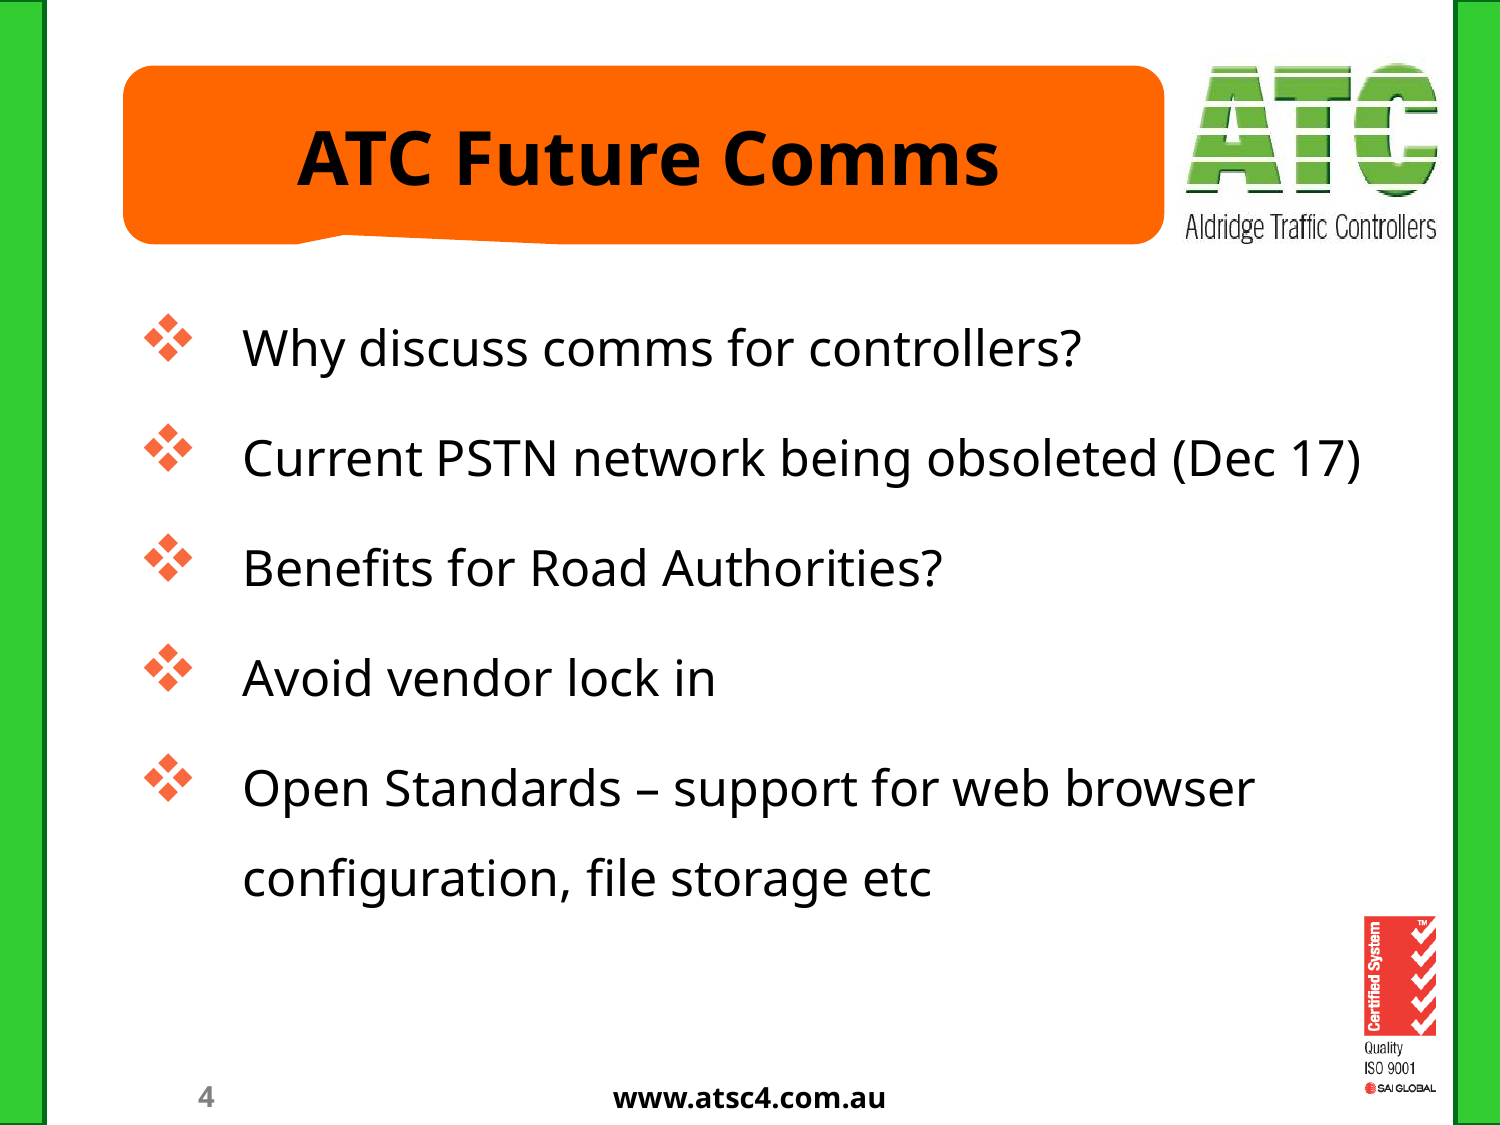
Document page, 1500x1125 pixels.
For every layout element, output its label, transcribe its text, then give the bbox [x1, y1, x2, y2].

picture [1175, 54, 1447, 252]
picture [1364, 1048, 1436, 1094]
title ATC Future Comms [159, 77, 1141, 232]
list Why discuss comms for controllers? Current PSTN network being obsoleted (Dec 17) Benefits for Road Authorities? Avoid vendor lock in Open Standards – support for web browser configuration, file storage etc [123, 278, 1436, 1048]
footer www.atsc4.com.au [389, 1048, 1111, 1125]
slide_number 4 [182, 1070, 349, 1107]
